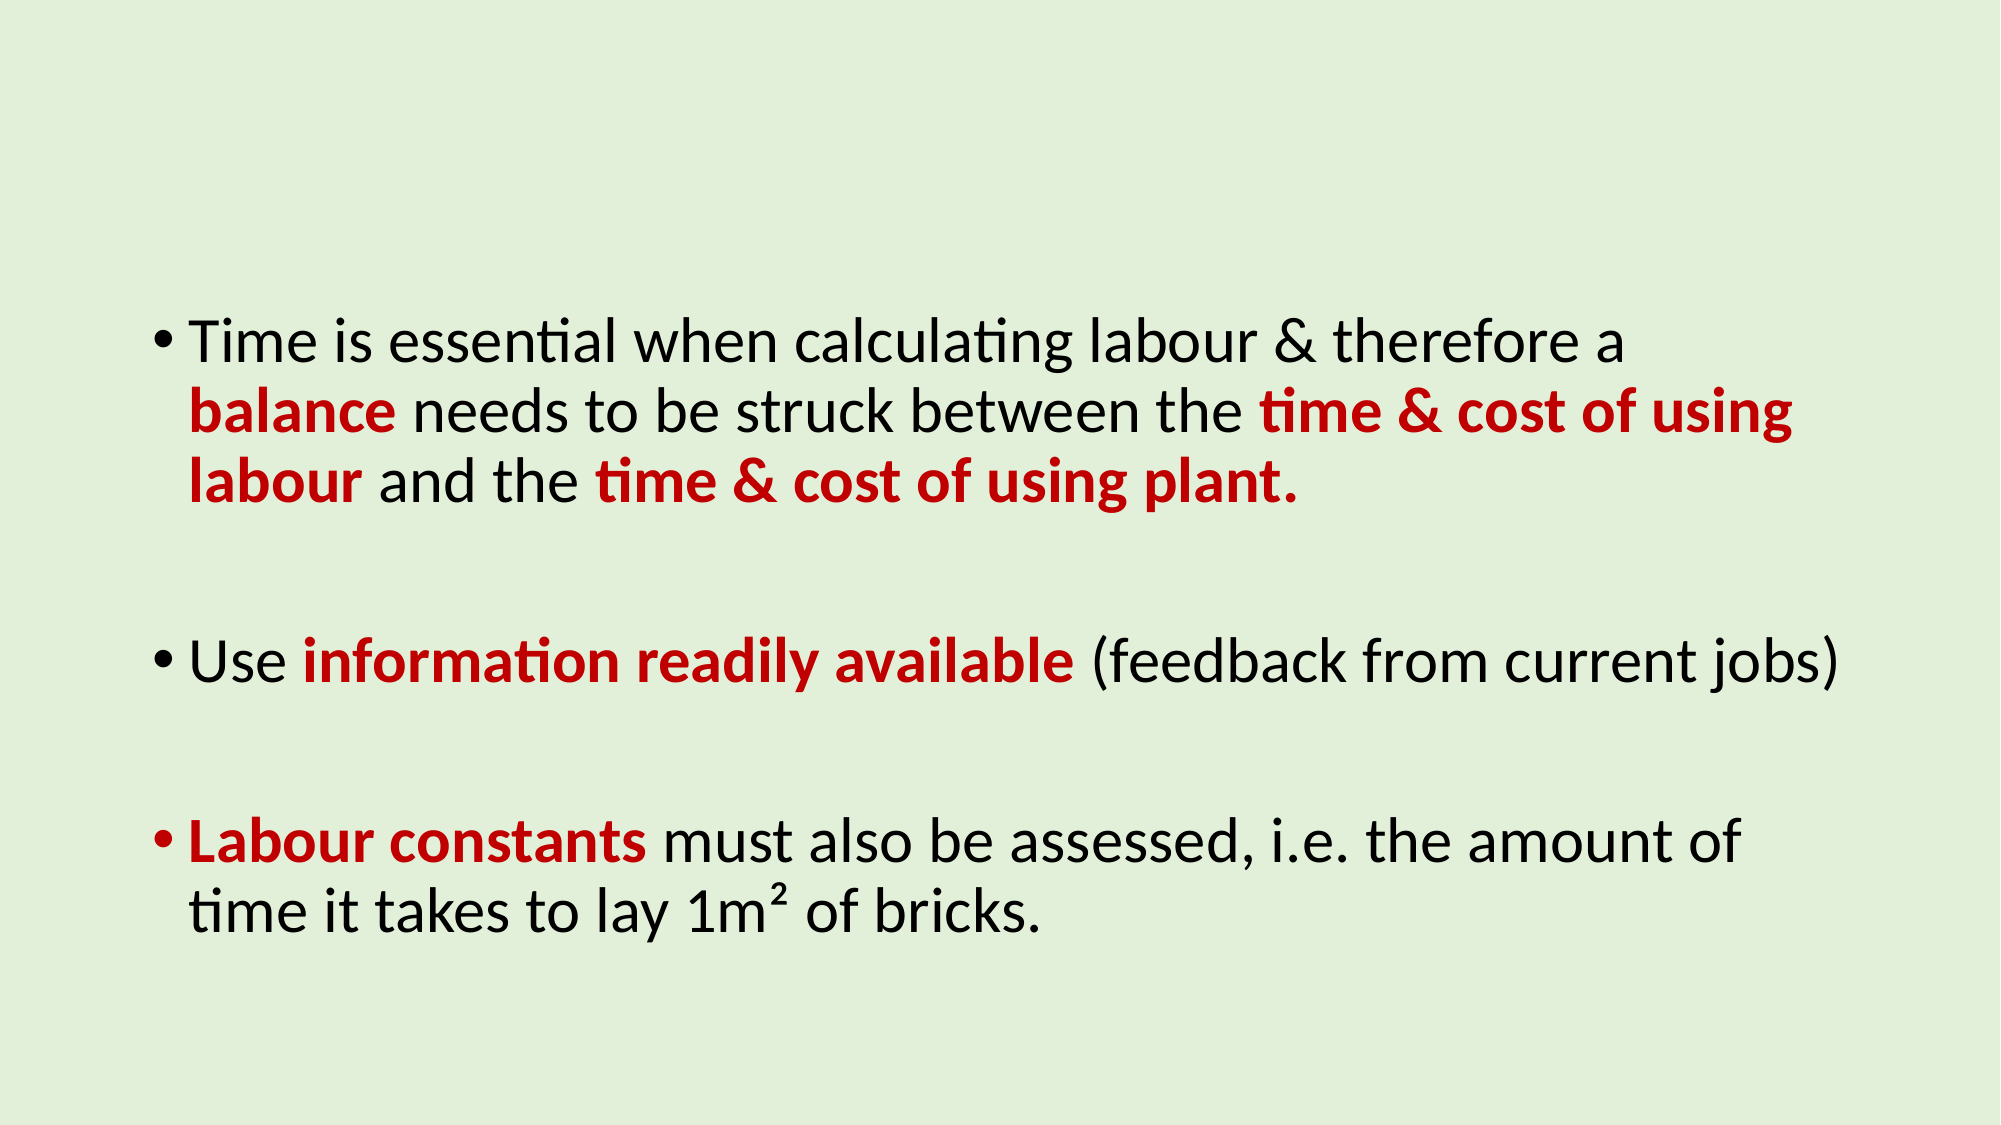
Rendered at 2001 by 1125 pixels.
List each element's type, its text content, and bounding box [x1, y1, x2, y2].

list Time is essential when calculating labour & therefore a balance needs to be struck between the time & cost of using labour and the time & cost of using plant. Use information readily available (feedback from current jobs) Labour constants must also be assessed, i.e. the amount of time it takes to lay 1m² of bricks. [137, 299, 1863, 1014]
